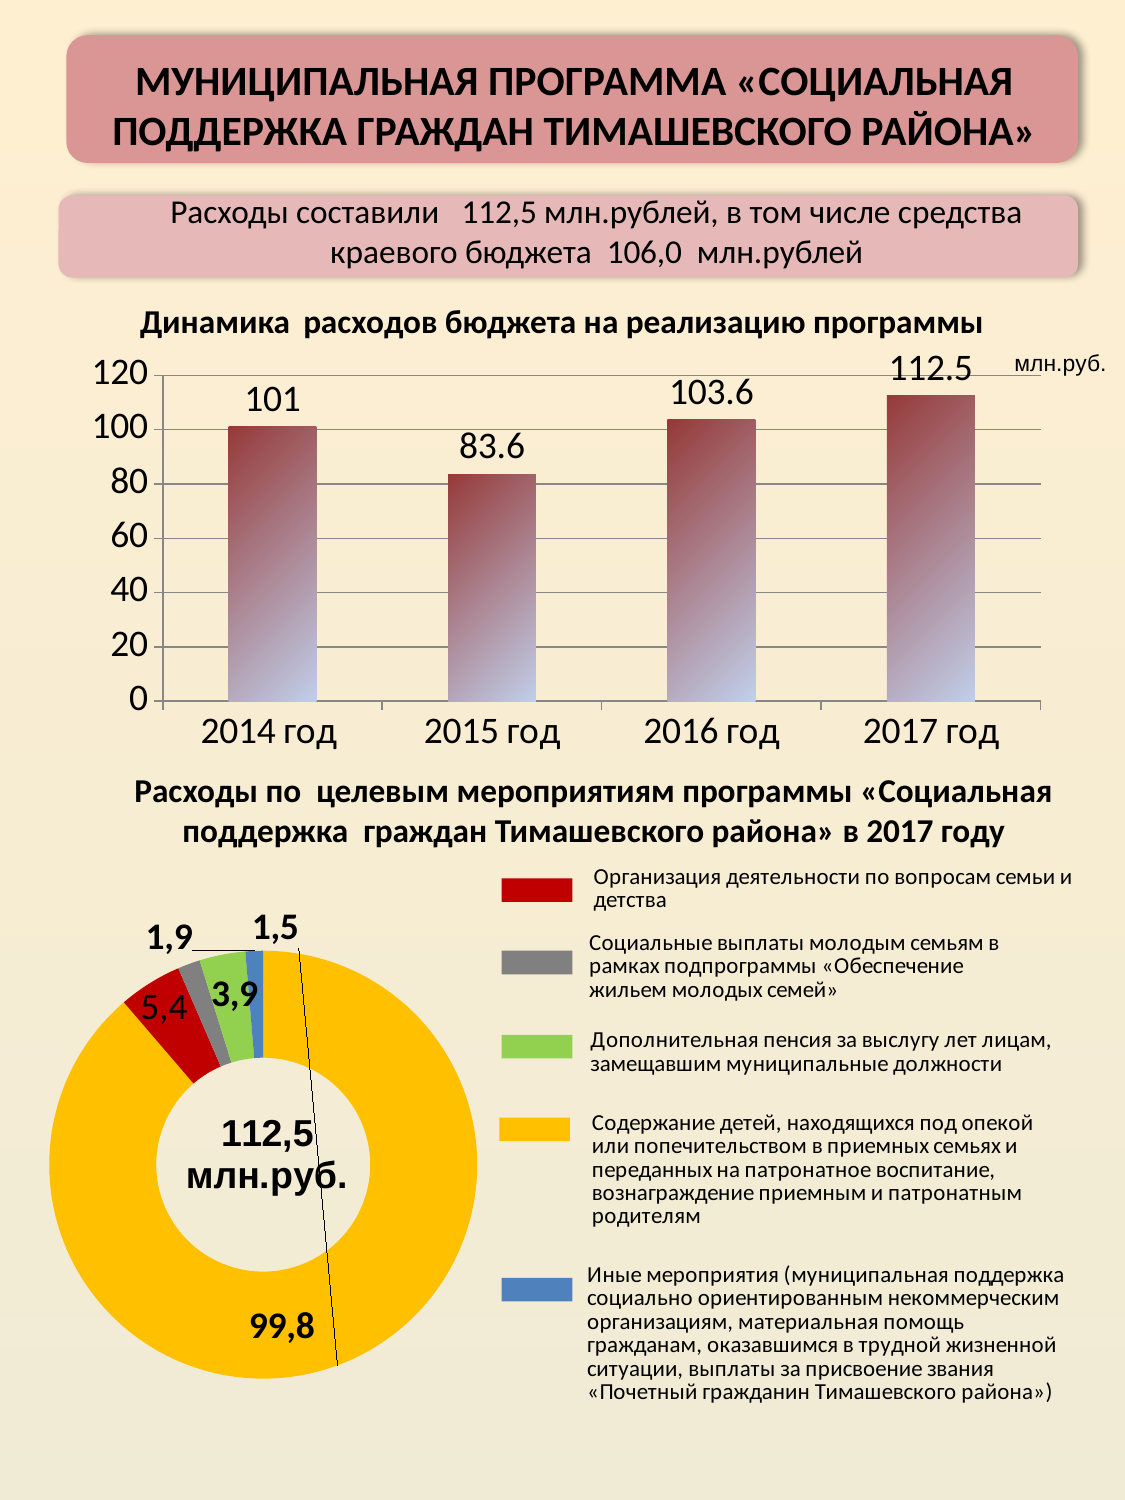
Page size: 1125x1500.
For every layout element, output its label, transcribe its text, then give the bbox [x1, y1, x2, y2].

text_box млн.руб. [999, 340, 1125, 384]
text_box [56, 193, 98, 280]
text_box Динамика расходов бюджета на реализацию программы [58, 292, 1067, 348]
text_box [64, 32, 1081, 166]
chart [36, 857, 1101, 1473]
chart [71, 348, 1061, 763]
text_box МУНИЦИПАЛЬНАЯ ПРОГРАММА «СОЦИАЛЬНАЯ ПОДДЕРЖКА ГРАЖДАН ТИМАШЕВСКОГО РАЙОНА» [82, 46, 1067, 162]
text_box Расходы по целевым мероприятиям программы «Социальная поддержка граждан Тимашевского района» в 2017 году [84, 761, 1104, 857]
text_box Расходы составили 112,5 млн.рублей, в том числе средства краевого бюджета 106,0 млн.рублей [98, 182, 1095, 318]
